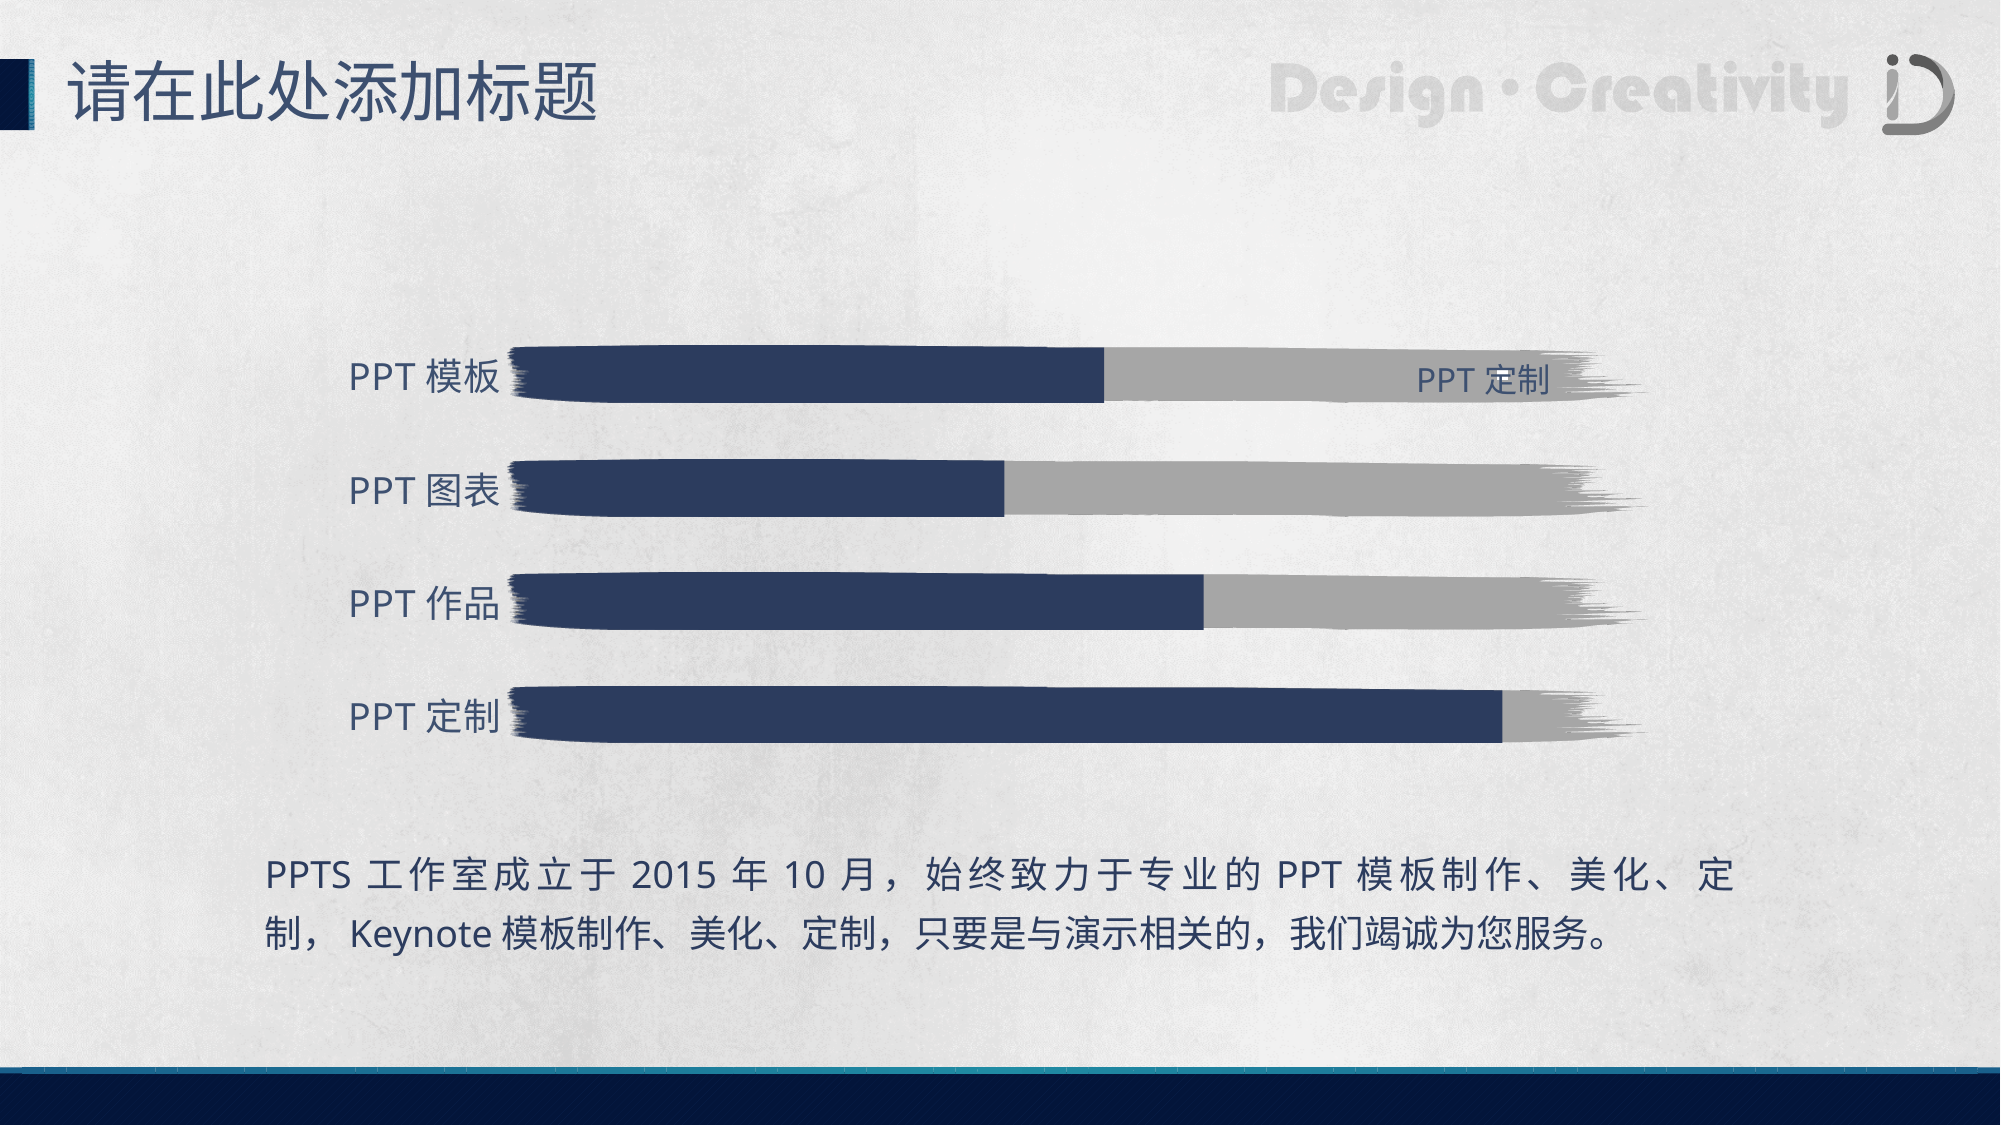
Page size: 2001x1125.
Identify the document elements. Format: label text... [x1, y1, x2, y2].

list 请在此处添加标题 [50, 52, 1106, 138]
text_box PPTS工作室成立于2015年10月，始终致力于专业的PPT模板制作、美化、定制，Keynote模板制作、美化、定制，只要是与演示相关的，我们竭诚为您服务。 [250, 830, 1750, 962]
chart [320, 250, 1679, 782]
